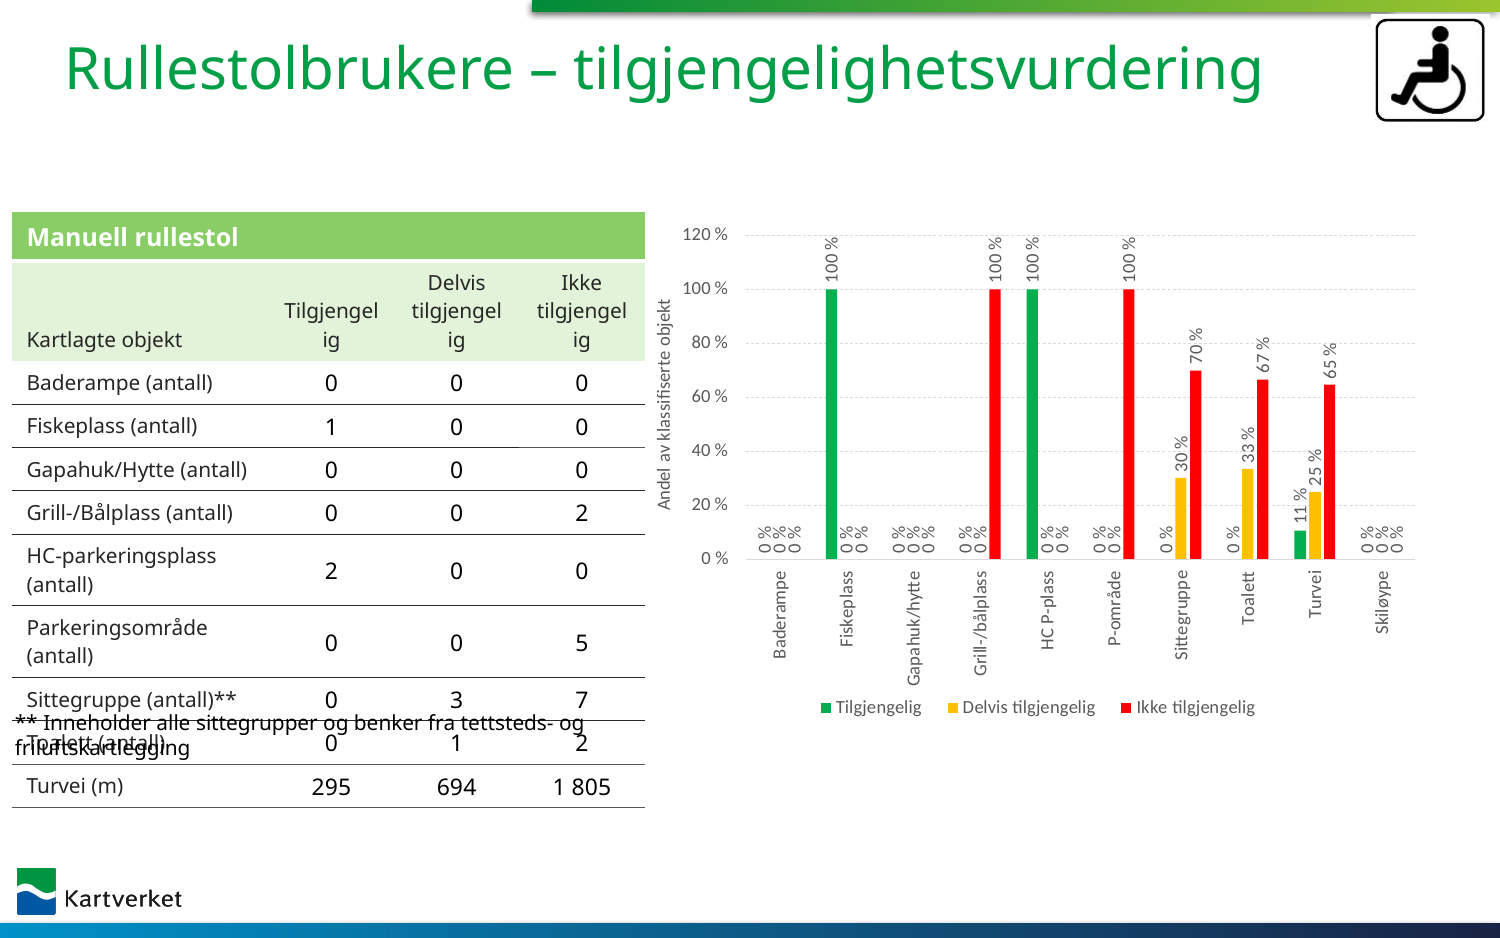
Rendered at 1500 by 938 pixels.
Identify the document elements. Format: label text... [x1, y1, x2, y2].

table_cell Sittegruppe (antall)** [12, 678, 269, 702]
table_cell Gapahuk/Hytte (antall) [12, 448, 269, 490]
table_cell 0 [394, 448, 519, 490]
table_cell 694 [394, 768, 519, 807]
table_cell HC-parkeringsplass (antall) [12, 535, 269, 605]
table_cell 0 [269, 606, 394, 677]
table_header Manuell rullestol [12, 212, 645, 259]
table_cell 0 [519, 448, 638, 490]
table_cell Ikke tilgjengelig [519, 263, 638, 361]
table_cell 5 [519, 606, 638, 677]
table_cell 0 [269, 491, 394, 534]
table_cell Grill-/Bålplass (antall) [12, 491, 269, 534]
table_cell 0 [394, 491, 519, 534]
table_cell Delvis tilgjengelig [394, 263, 519, 361]
text_box ** Inneholder alle sittegrupper og benker fra tettsteds- og friluftskartlegging [0, 702, 745, 768]
picture [1371, 13, 1491, 127]
table_cell Baderampe (antall) [12, 361, 269, 404]
picture [643, 218, 1426, 728]
table_cell Fiskeplass (antall) [12, 405, 269, 447]
table_cell 2 [269, 535, 394, 605]
table_cell 1 [269, 405, 394, 447]
table_cell Tilgjengelig [269, 263, 394, 361]
table_cell 0 [269, 361, 394, 404]
table_cell Turvei (m) [12, 768, 269, 807]
table_cell 0 [394, 535, 519, 605]
table_cell 0 [519, 361, 638, 404]
table_cell 0 [269, 448, 394, 490]
table_cell Kartlagte objekt [12, 263, 269, 361]
text_box Rullestolbrukere – tilgjengelighetsvurdering [49, 12, 1372, 109]
table_cell 295 [269, 768, 394, 807]
table_cell 0 [269, 678, 394, 702]
table_cell 0 [519, 405, 638, 447]
table_cell 1 805 [519, 768, 645, 807]
table_cell 2 [519, 491, 638, 534]
table_cell 0 [394, 361, 519, 404]
table_cell 0 [394, 405, 519, 447]
table_cell Parkeringsområde (antall) [12, 606, 269, 677]
table_cell 3 [394, 678, 519, 702]
table_cell 0 [394, 606, 519, 677]
table_cell 7 [519, 678, 638, 702]
table_cell 0 [519, 535, 638, 605]
